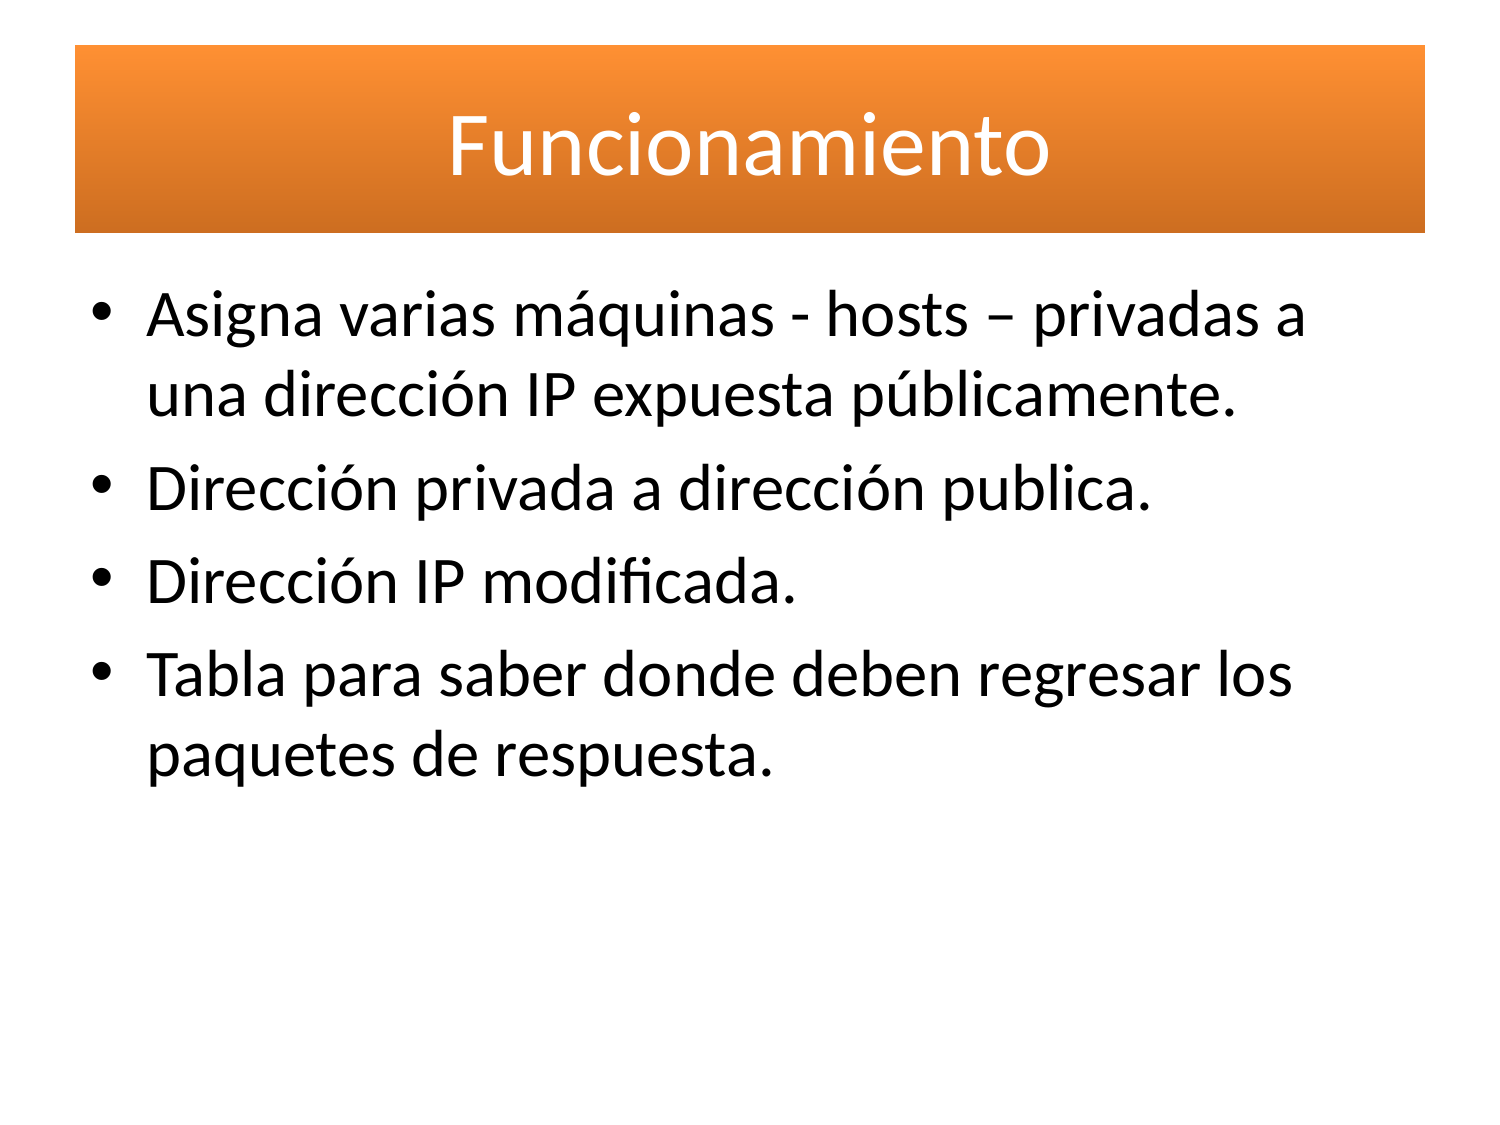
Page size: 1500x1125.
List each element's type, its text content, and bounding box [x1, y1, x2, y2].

list Asigna varias máquinas - hosts – privadas a una dirección IP expuesta públicamente. Dirección privada a dirección publica. Dirección IP modificada. Tabla para saber donde deben regresar los paquetes de respuesta. [75, 262, 1425, 1005]
title Funcionamiento [75, 45, 1425, 233]
